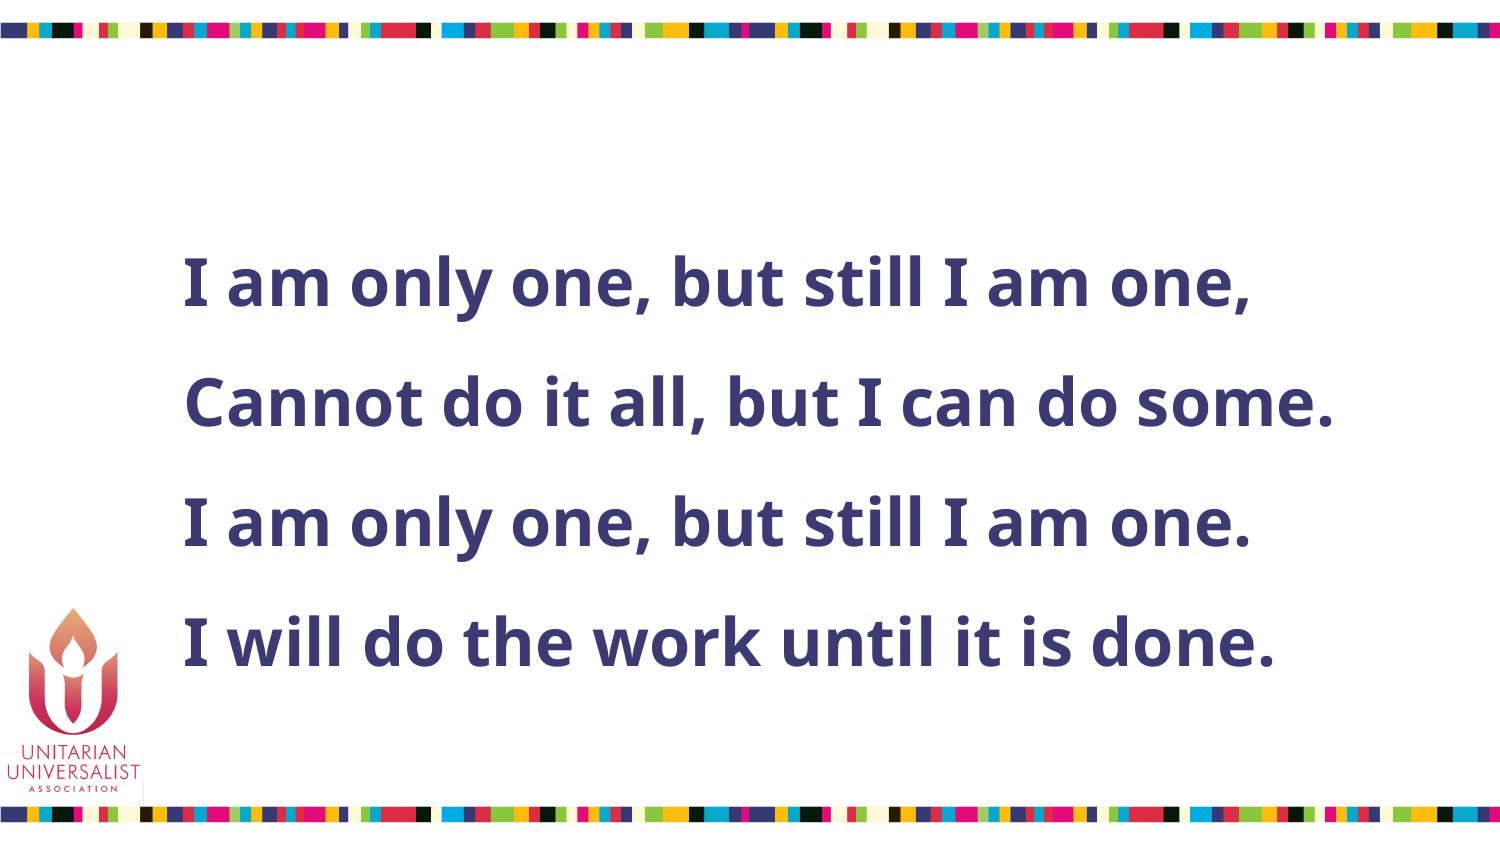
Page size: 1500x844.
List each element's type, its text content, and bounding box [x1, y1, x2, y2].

picture [0, 600, 1500, 824]
picture [0, 22, 1500, 40]
text_box I am only one, but still I am one, Cannot do it all, but I can do some. I am only one, but still I am one. I will do the work until it is done. [168, 184, 1421, 695]
